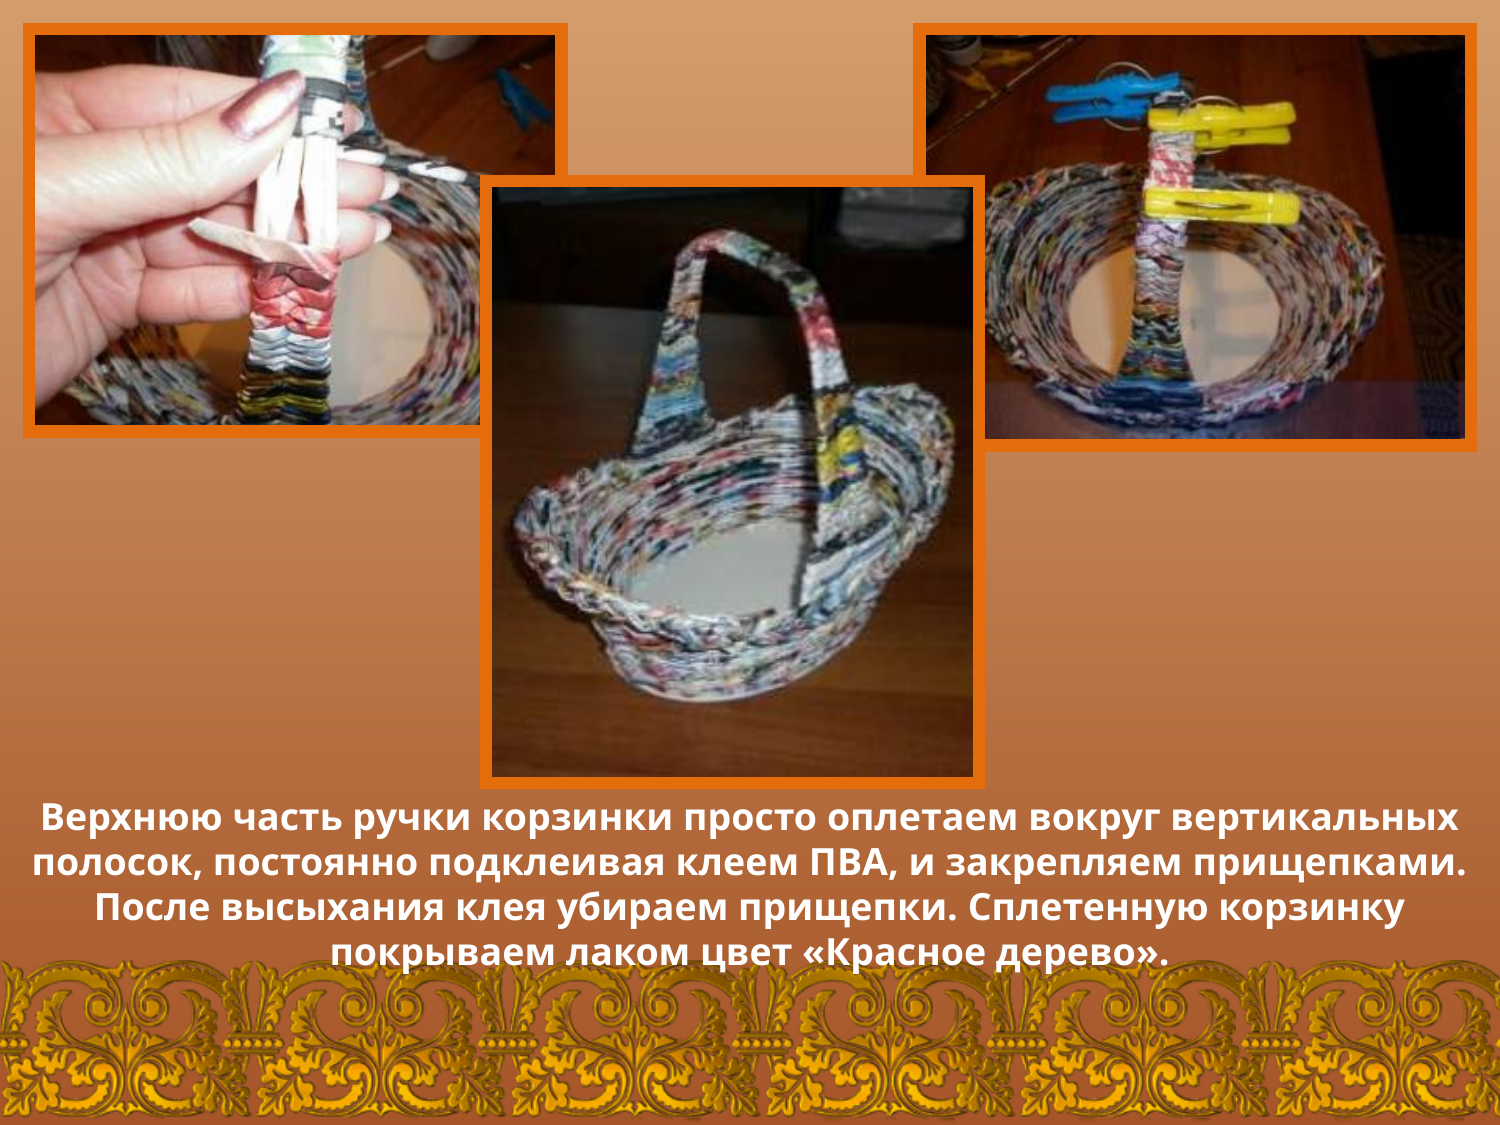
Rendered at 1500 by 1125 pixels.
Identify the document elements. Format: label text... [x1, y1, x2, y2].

picture [0, 960, 1500, 1125]
text_box Верхнюю часть ручки корзинки просто оплетаем вокруг вертикальных полосок, постоянно подклеивая клеем ПВА, и закрепляем прищепками. После высыхания клея убираем прищепки. Сплетенную корзинку покрываем лаком цвет «Красное дерево». [0, 785, 1500, 960]
picture [34, 34, 1466, 777]
